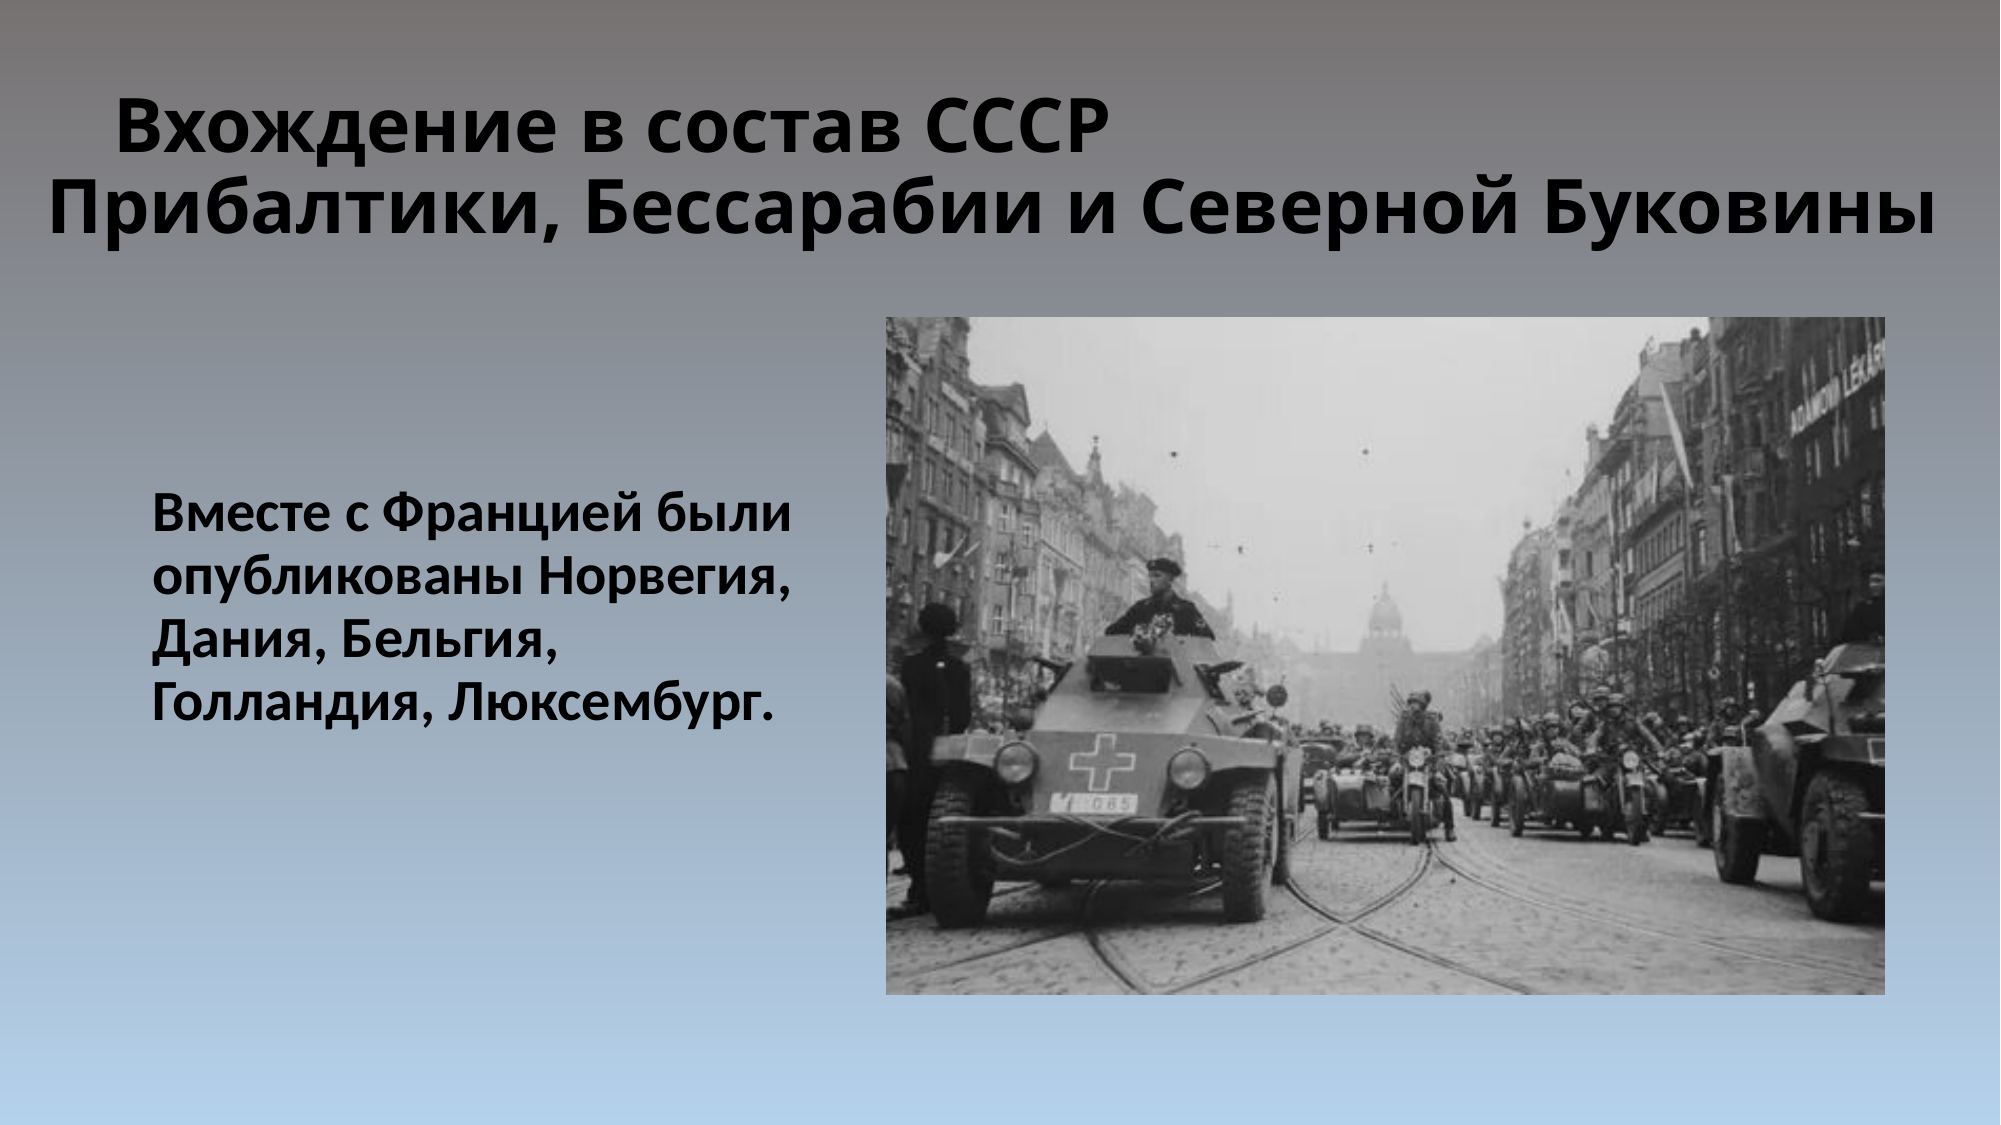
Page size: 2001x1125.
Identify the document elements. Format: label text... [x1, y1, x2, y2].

list Вместе с Францией были опубликованы Норвегия, Дания, Бельгия, Голландия, Люксембург. [137, 299, 824, 1014]
picture [886, 317, 1885, 995]
title Вхождение в состав СССР Прибалтики, Бессарабии и Северной Буковины [30, 59, 1956, 278]
